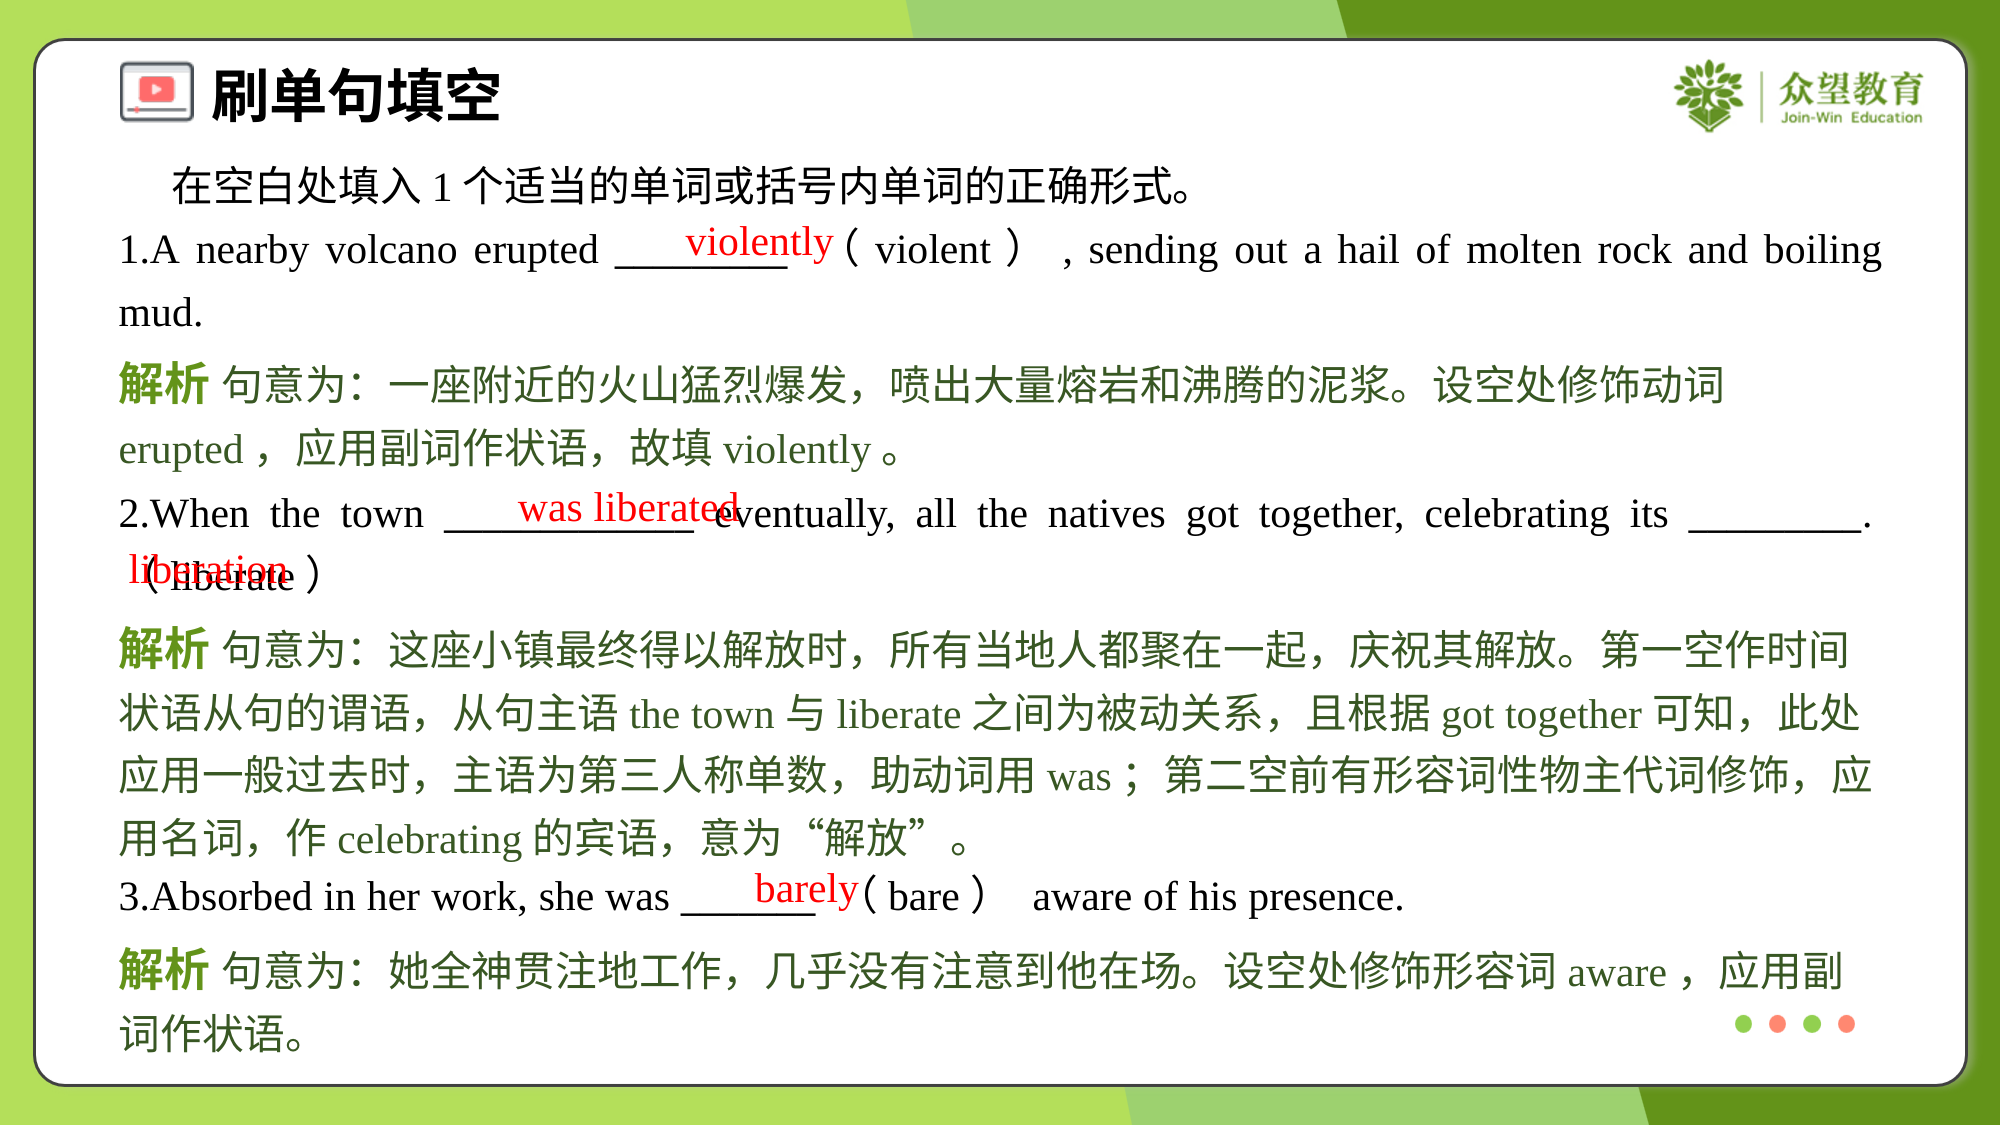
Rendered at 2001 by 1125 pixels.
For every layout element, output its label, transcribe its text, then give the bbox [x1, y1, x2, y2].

text_box liberation [124, 529, 293, 588]
text_box was liberated [508, 467, 749, 525]
text_box 在空白处填入1个适当的单词或括号内单词的正确形式。 1.A nearby volcano erupted _________ （violent）, sending out a hail of molten rock and boiling mud. [118, 146, 1883, 329]
picture [0, 0, 2000, 1125]
text_box barely [750, 848, 864, 906]
text_box 解析 句意为：这座小镇最终得以解放时，所有当地人都聚在一起，庆祝其解放。第一空作时间状语从句的谓语，从句主语the town与liberate之间为被动关系，且根据got together可知，此处应用一般过去时，主语为第三人称单数，助动词用was；第二空前有形容词性物主代词修饰，应用名词，作celebrating的宾语，意为“解放”。 [118, 605, 1883, 856]
text_box 解析 句意为：她全神贯注地工作，几乎没有注意到他在场。设空处修饰形容词aware，应用副词作状语。 [118, 927, 1883, 1054]
text_box 2.When the town _____________ eventually, all the natives got together, celebrating its _________.（liberate） [118, 473, 1883, 594]
text_box 3.Absorbed in her work, she was _______ （bare） aware of his presence. [118, 856, 1883, 914]
text_box violently [681, 201, 839, 259]
text_box 解析 句意为：一座附近的火山猛烈爆发，喷出大量熔岩和沸腾的泥浆。设空处修饰动词erupted，应用副词作状语，故填violently。 [118, 340, 1883, 468]
